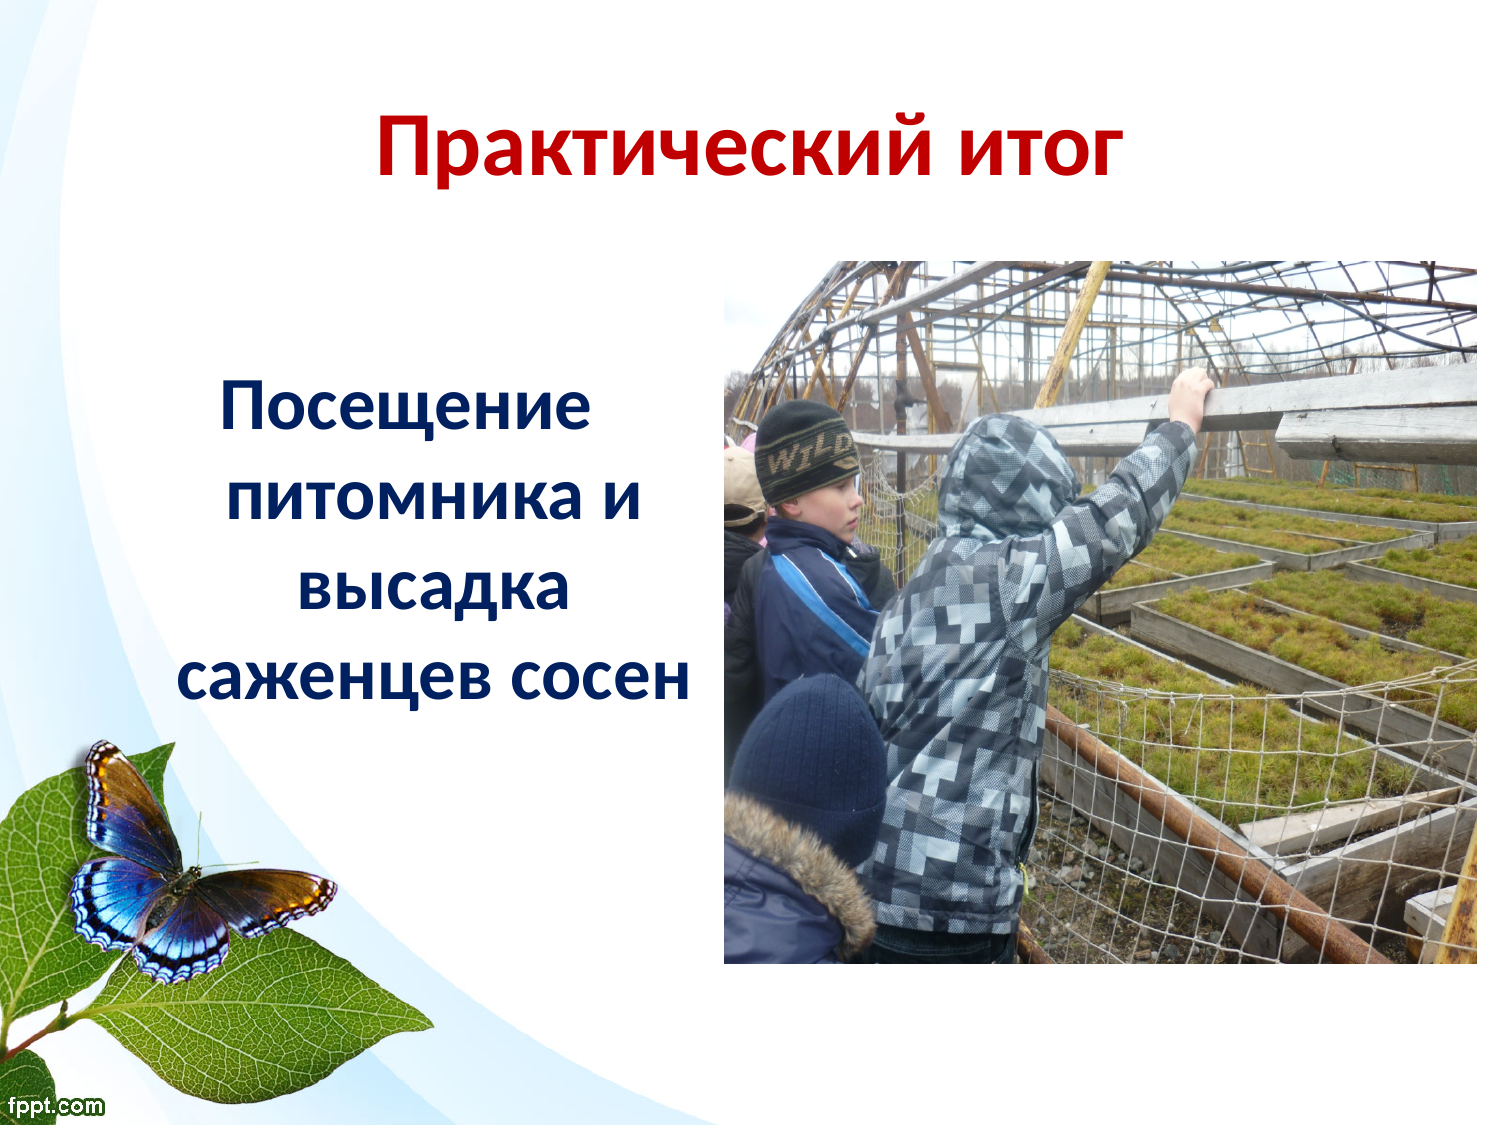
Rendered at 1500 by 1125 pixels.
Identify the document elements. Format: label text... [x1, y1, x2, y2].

title Практический итог [75, 45, 1425, 233]
picture [0, 0, 1500, 1125]
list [724, 261, 1477, 964]
list Посещение питомника и высадка саженцев сосен [75, 262, 738, 1005]
